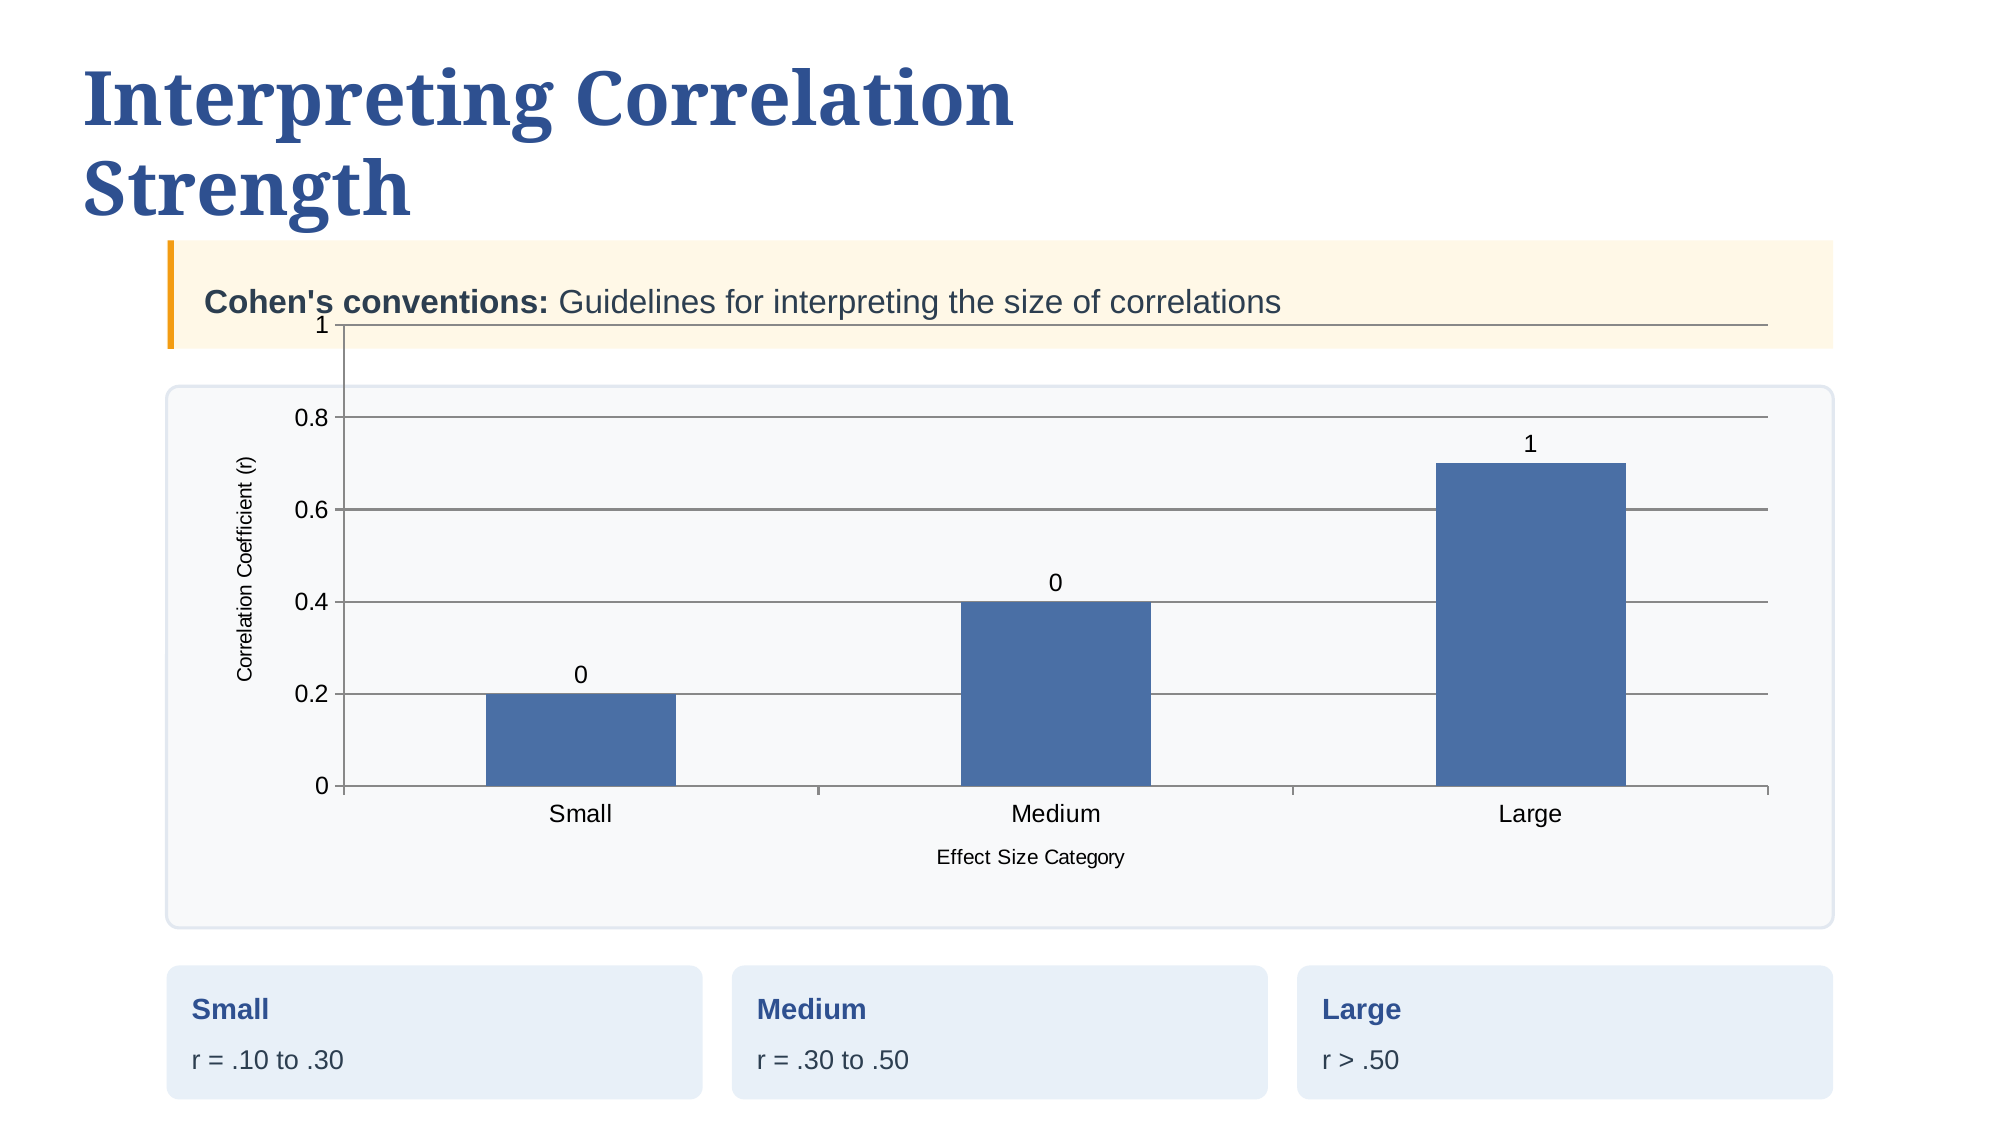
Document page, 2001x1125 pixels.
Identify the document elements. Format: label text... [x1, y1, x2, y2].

text_box [166, 240, 170, 349]
text_box Interpreting Correlation Strength [83, 50, 1189, 141]
text_box r = .10 to .30 [191, 1033, 688, 1075]
text_box r = .30 to .50 [756, 1033, 1253, 1075]
text_box Medium [756, 990, 1253, 1026]
text_box r > .50 [1322, 1033, 1818, 1075]
text_box [731, 965, 1268, 1100]
text_box [166, 386, 1834, 928]
text_box [166, 965, 703, 1100]
text_box Small [191, 990, 688, 1026]
chart [199, 299, 1801, 901]
text_box [1297, 965, 1834, 1100]
text_box Cohen's conventions: Guidelines for interpreting the size of correlations [204, 269, 1837, 320]
text_box Large [1322, 990, 1818, 1026]
text_box [171, 240, 1834, 349]
